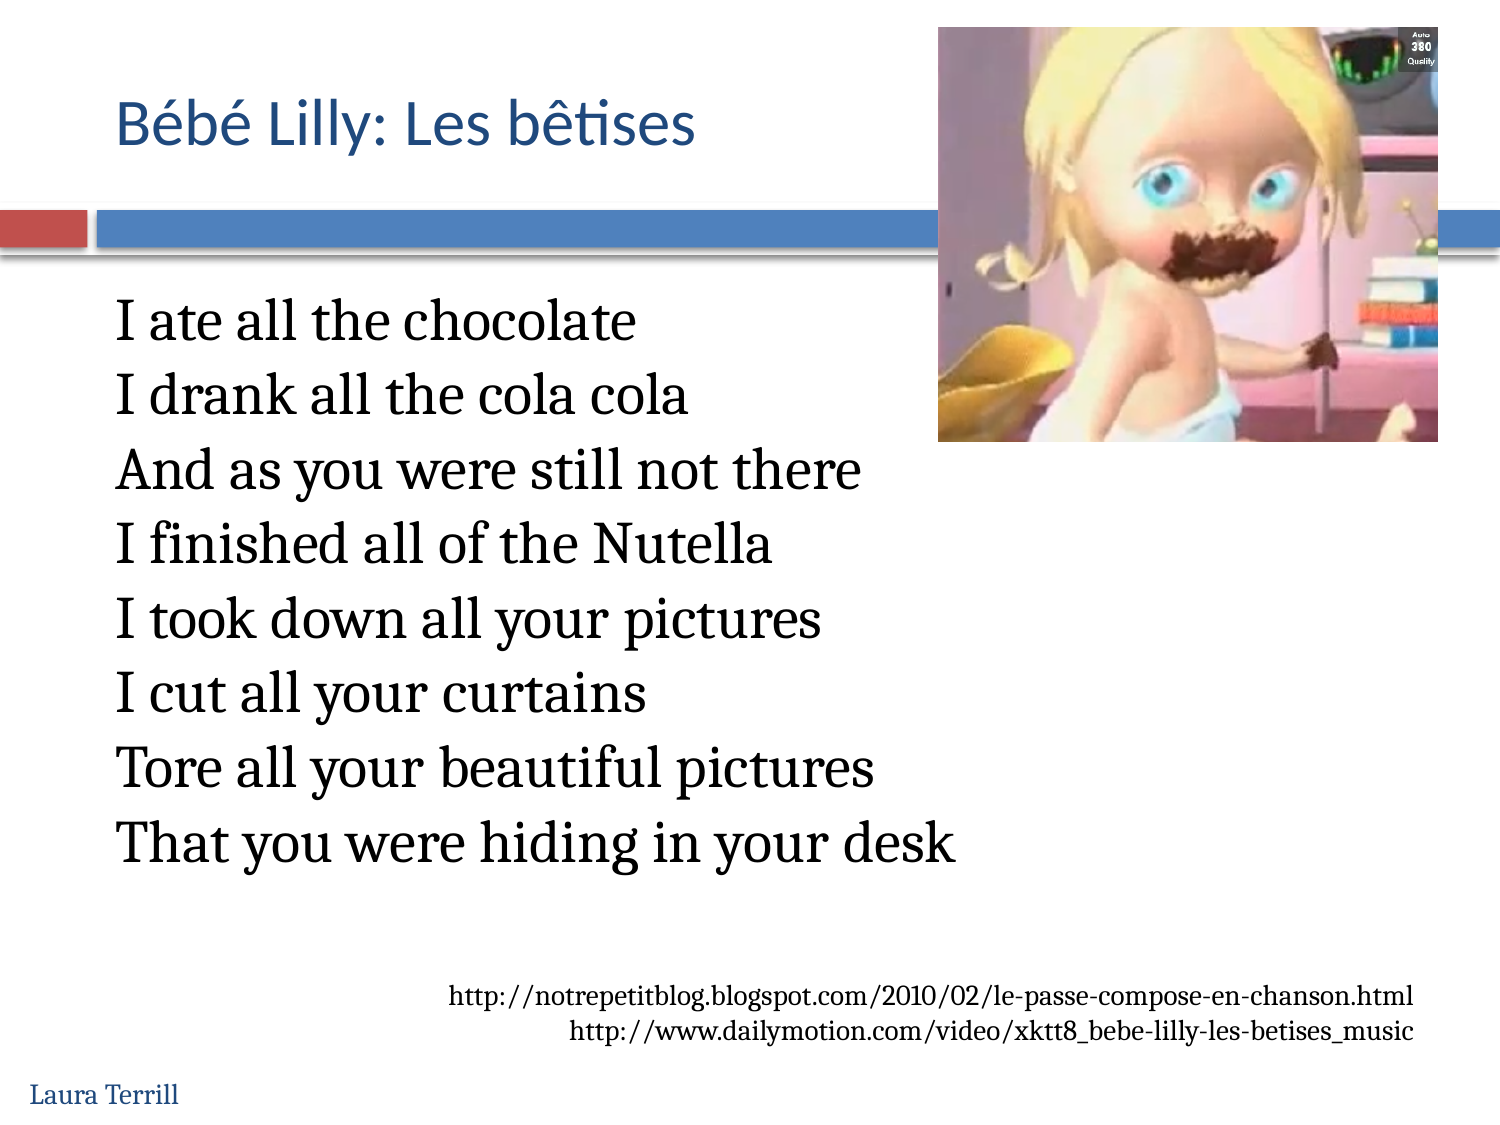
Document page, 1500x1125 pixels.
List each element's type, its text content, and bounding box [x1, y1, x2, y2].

picture [938, 27, 1439, 443]
footer Laura Terrill [14, 1063, 904, 1124]
list I ate all the chocolate I drank all the cola cola And as you were still not there I finished all of the Nutella I took down all your pictures I cut all your curtains Tore all your beautiful pictures That you were hiding in your desk [100, 272, 1438, 1010]
text_box http://notrepetitblog.blogspot.com/2010/02/le-passe-compose-en-chanson.html http://www.dailymotion.com/video/xktt8_bebe-lilly-les-betises_music [433, 969, 1430, 1054]
title Bébé Lilly: Les bêtises [100, 37, 932, 200]
